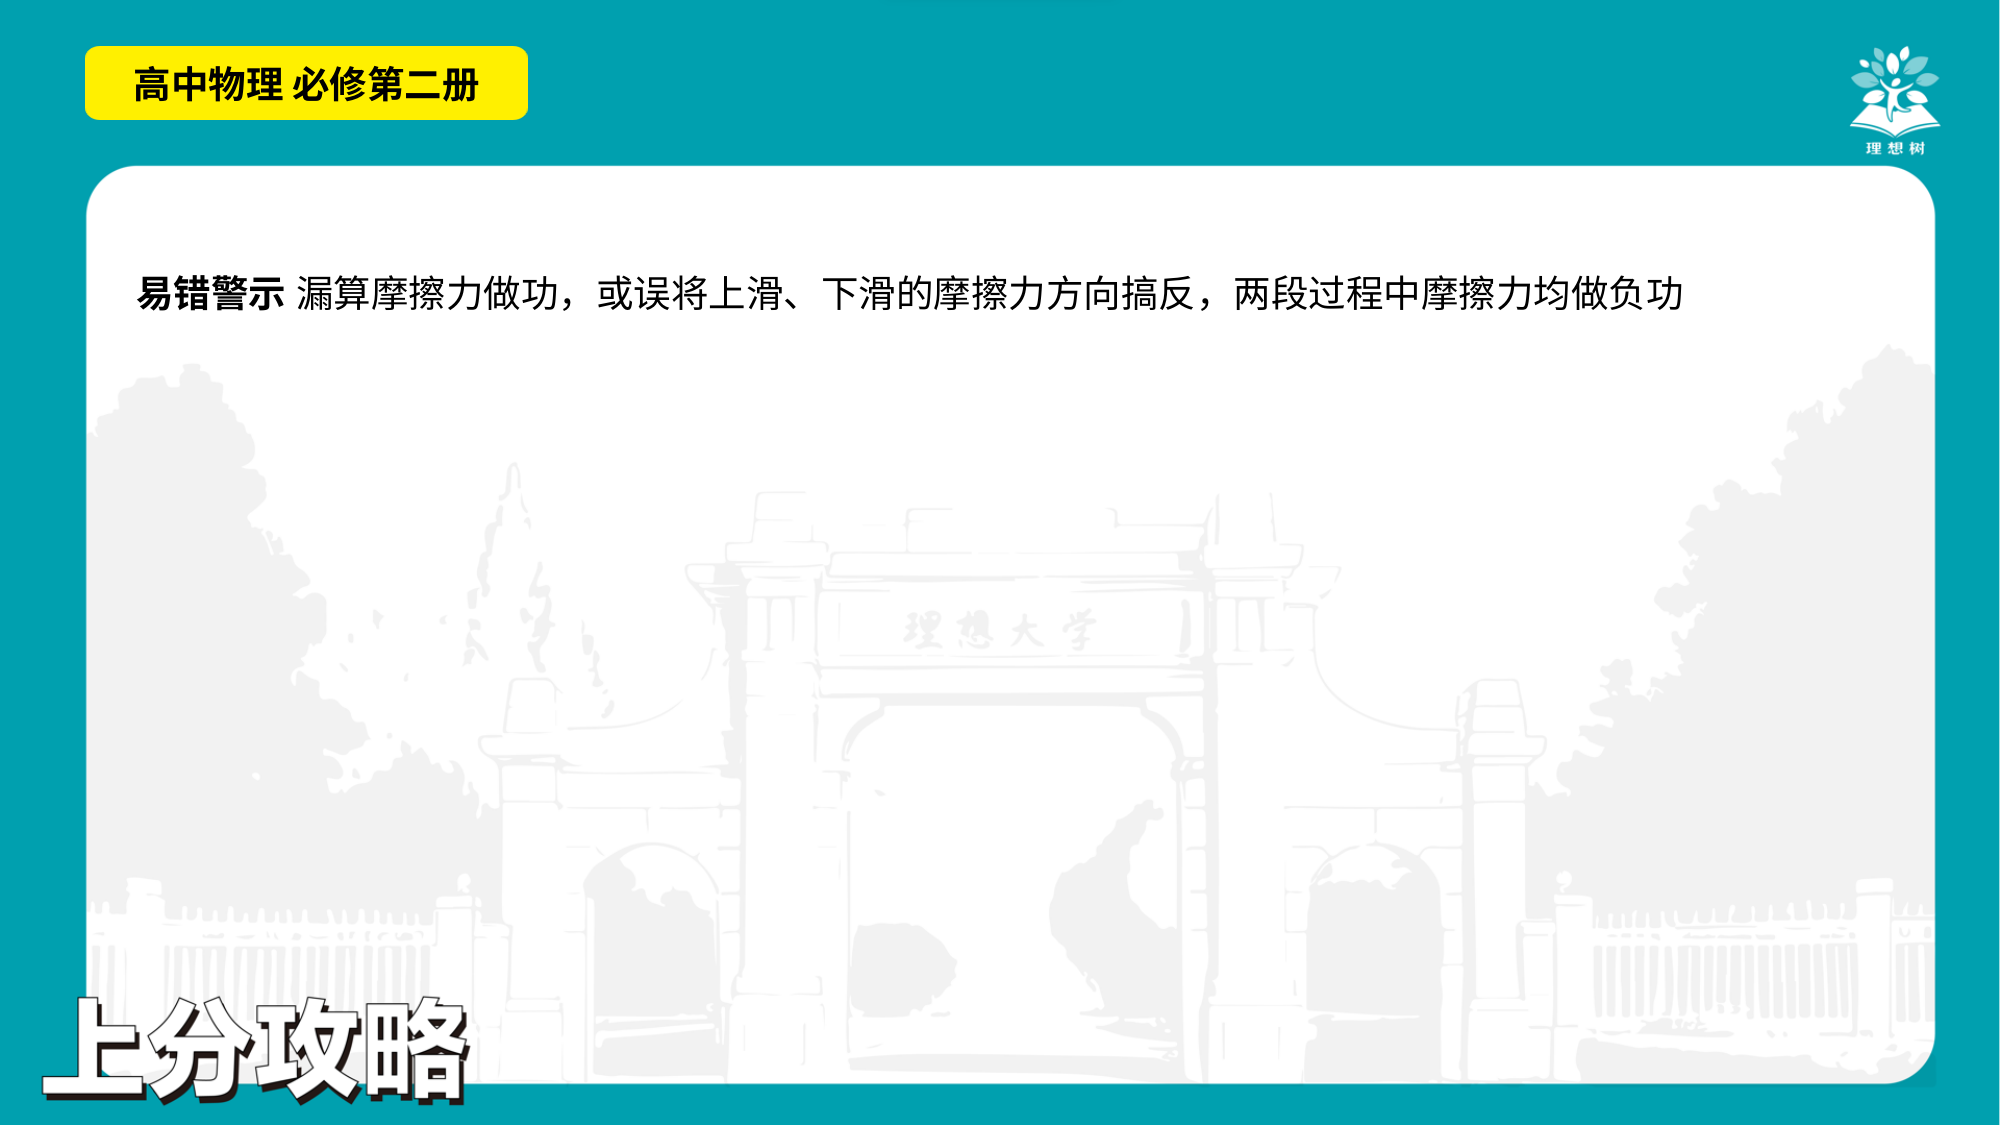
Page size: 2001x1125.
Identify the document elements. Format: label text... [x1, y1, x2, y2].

picture [0, 0, 2000, 1125]
text_box 易错警示 漏算摩擦力做功，或误将上滑、下滑的摩擦力方向搞反，两段过程中摩擦力均做负功 [136, 247, 1865, 308]
